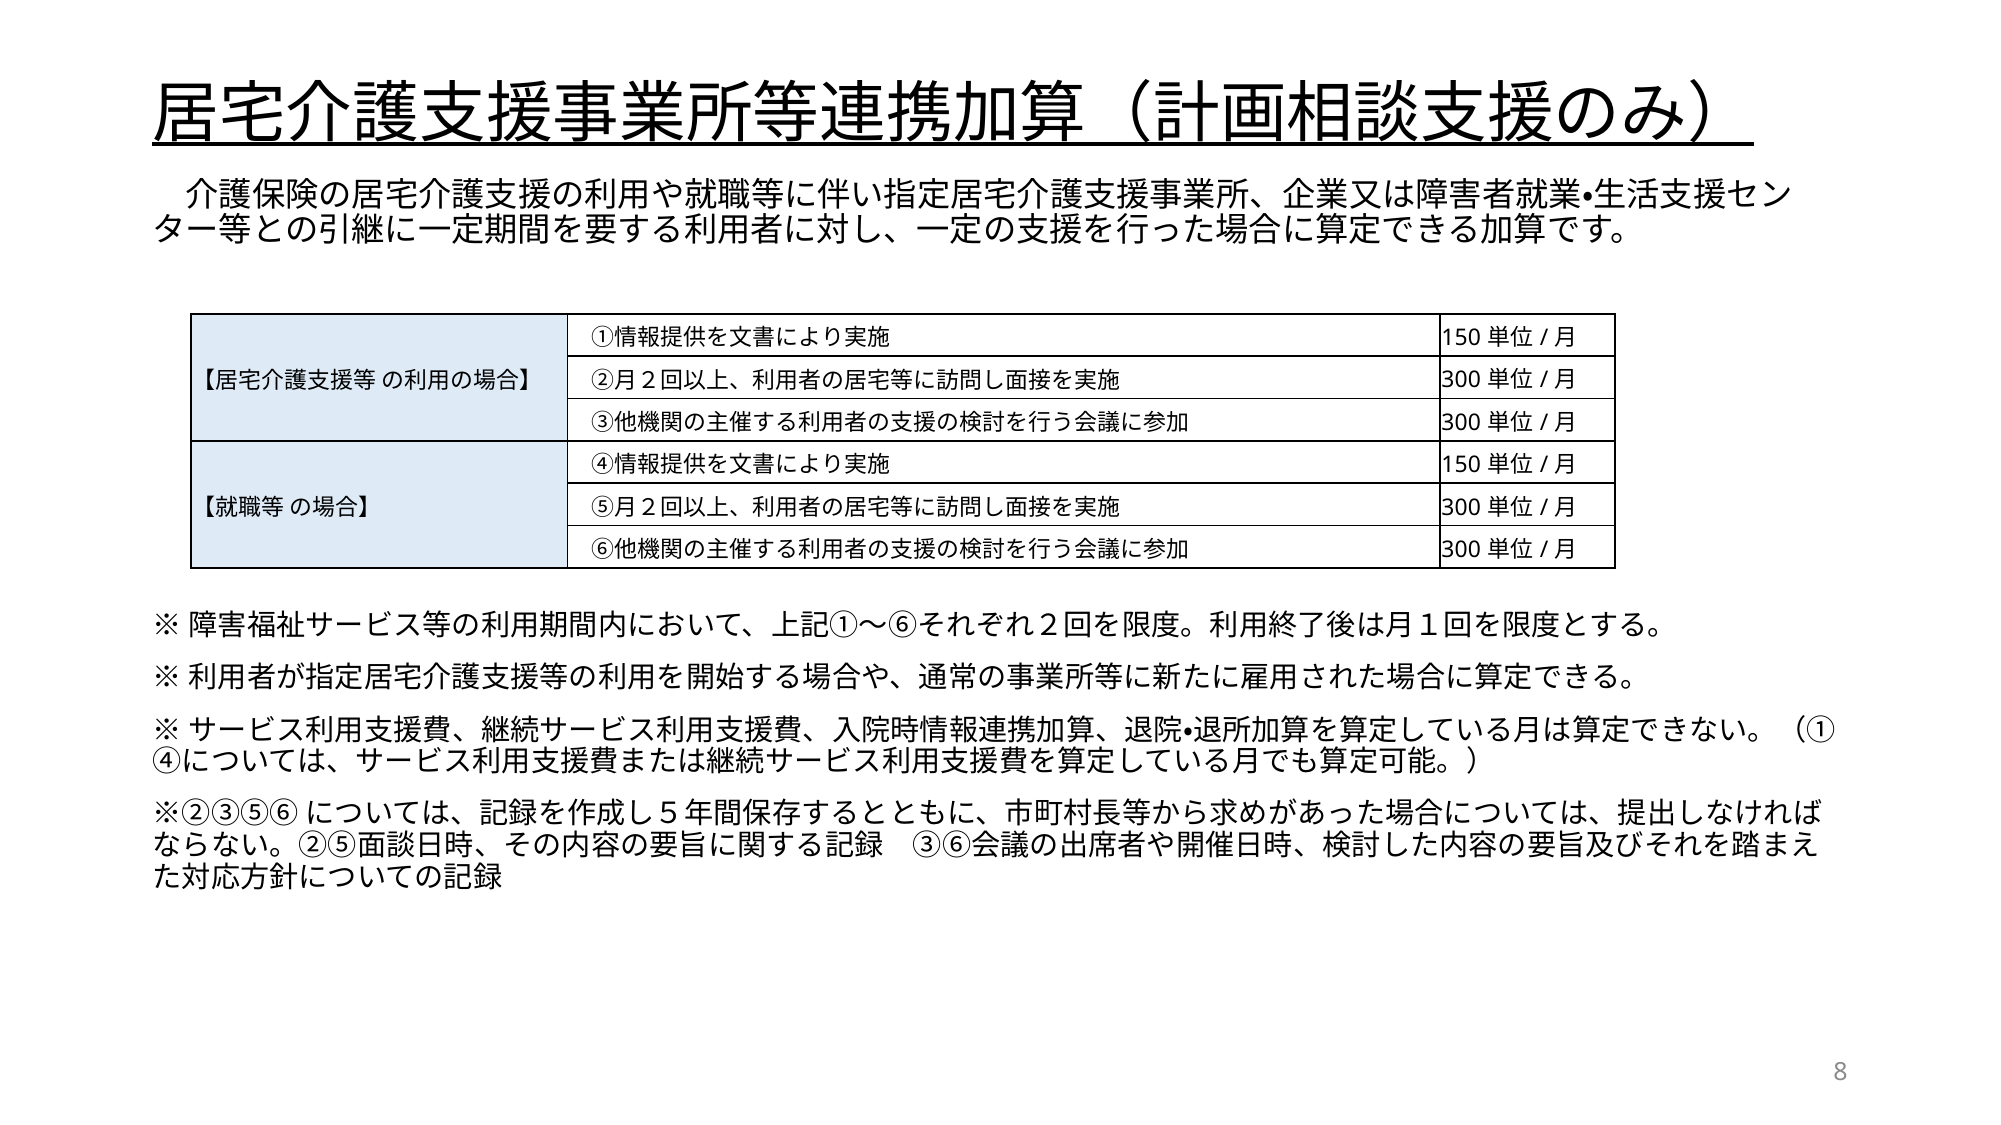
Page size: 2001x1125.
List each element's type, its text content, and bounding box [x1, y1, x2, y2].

table_cell 150単位/月 [1441, 442, 1614, 482]
table_cell ⑥他機関の主催する利用者の支援の検討を行う会議に参加 [568, 526, 1439, 567]
slide_number 8 [1412, 1042, 1863, 1103]
table_cell 300単位/月 [1441, 399, 1614, 440]
table_cell ③他機関の主催する利用者の支援の検討を行う会議に参加 [568, 399, 1439, 440]
table_cell 300単位/月 [1441, 484, 1614, 525]
table_cell ④情報提供を文書により実施 [568, 442, 1439, 482]
table_cell ⑤月２回以上、利用者の居宅等に訪問し面接を実施 [568, 484, 1439, 525]
table_header 【居宅介護支援等 の利用の場合】 [192, 315, 567, 440]
table_cell 300単位/月 [1441, 357, 1614, 398]
table_header ①情報提供を文書により実施 [568, 315, 1439, 355]
title 居宅介護支援事業所等連携加算（計画相談支援のみ） [137, 59, 1862, 169]
table_cell ②月２回以上、利用者の居宅等に訪問し面接を実施 [568, 357, 1439, 398]
list 介護保険の居宅介護支援の利用や就職等に伴い指定居宅介護支援事業所、企業又は障害者就業・生活支援センター等との引継に一定期間を要する利用者に対し、一定の支援を行った場合に算定できる加算です。 ※障害福祉サービス等の利用期間内において、上記①～⑥それぞれ２回を限度。利用終了後は月１回を限度とする。 ※利用者が指定居宅介護支援等の利用を開始する場合や、通常の事業所等に新たに雇用された場合に算定できる。 ※サービス利用支援費、継続サービス利用支援費、入院時情報連携加算、退院・退所加算を算定している月は算定できない。（①④については、サービス利用支援費または継続サービス利用支援費を算定している月でも算定可能。） ※②③⑤⑥については、記録を作成し５年間保存するとともに、市町村長等から求めがあった場合については、提出しなければならない。②⑤面談日時、その内容の要旨に関する記録 ③⑥会議の出席者や開催日時、検討した内容の要旨及びそれを踏まえた対応方針についての記録 [137, 169, 1863, 1040]
table_cell 【就職等 の場合】 [192, 442, 567, 567]
table_cell 300単位/月 [1441, 526, 1614, 567]
table_header 150単位/月 [1441, 315, 1614, 355]
